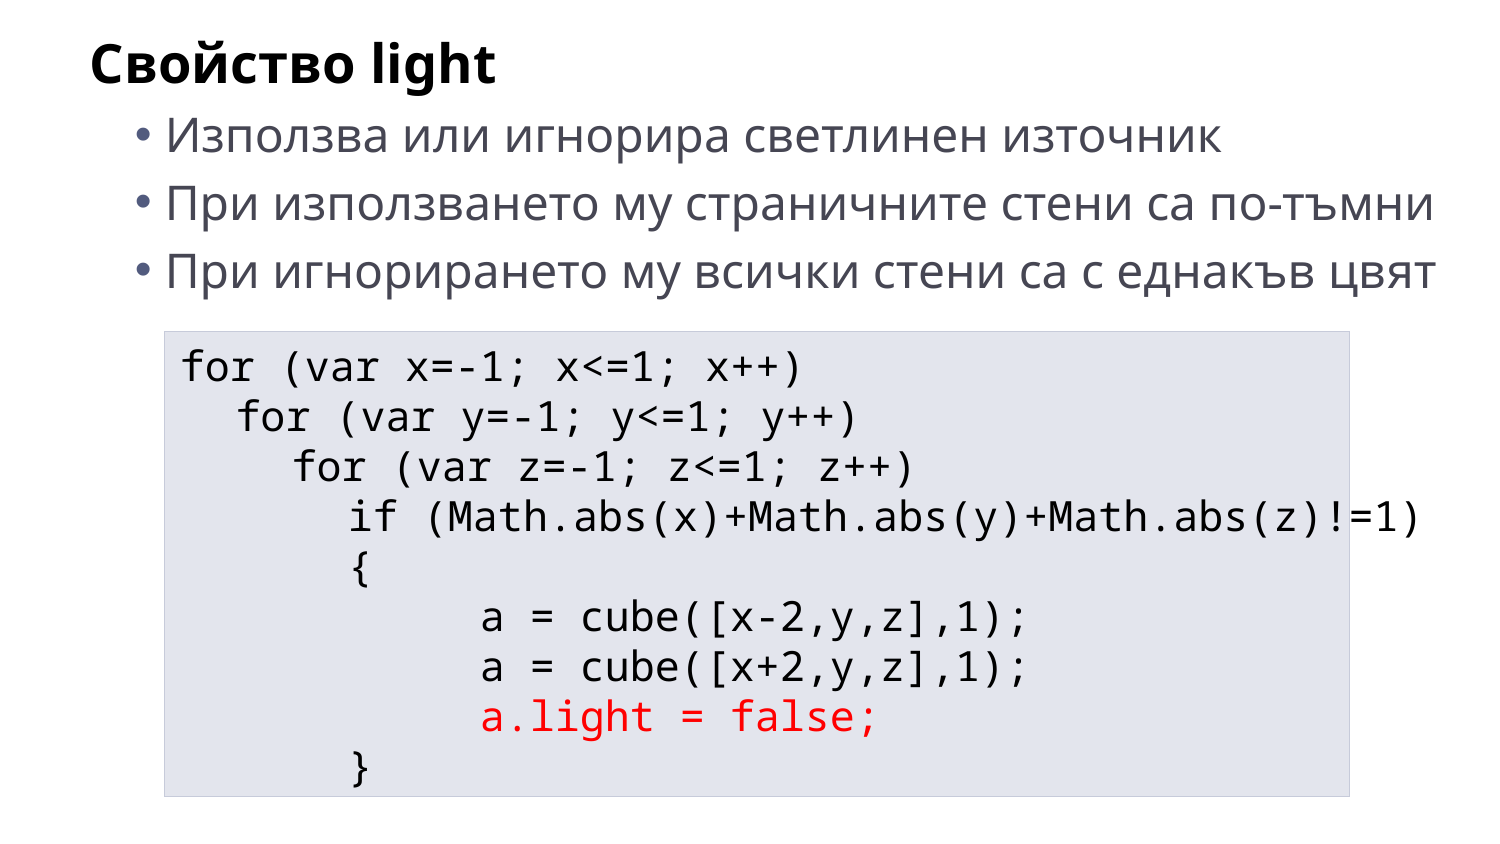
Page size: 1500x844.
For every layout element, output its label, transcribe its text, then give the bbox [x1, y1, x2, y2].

text_box for (var x=-1; x<=1; x++) for (var y=-1; y<=1; y++) for (var z=-1; z<=1; z++) if (Math.abs(x)+Math.abs(y)+Math.abs(z)!=1) { a = cube([x-2,y,z],1); a = cube([x+2,y,z],1); a.light = false; } [164, 331, 1350, 797]
list Свойство light Използва или игнорира светлинен източник При използването му страничните стени са по-тъмни При игнорирането му всички стени са с еднакъв цвят [75, 21, 1475, 835]
